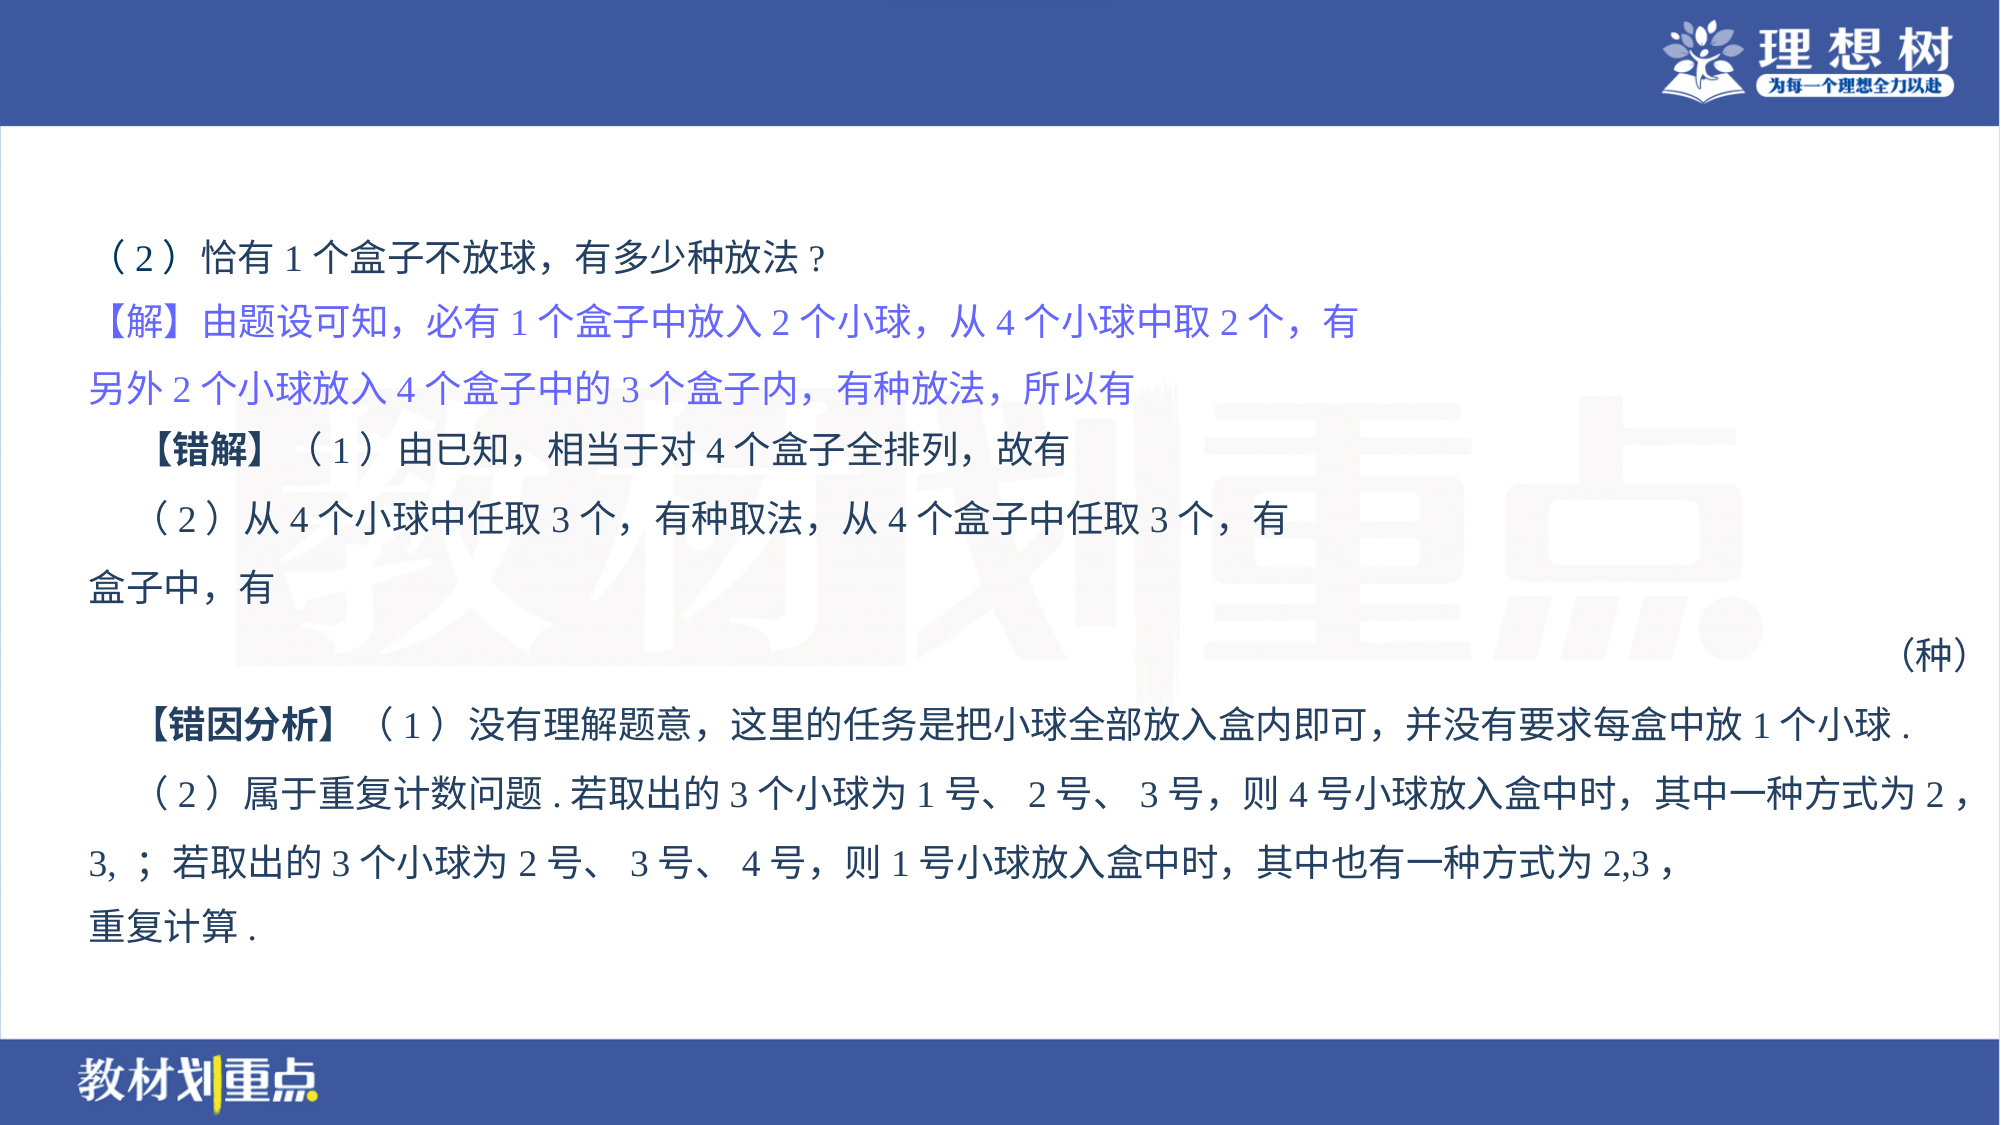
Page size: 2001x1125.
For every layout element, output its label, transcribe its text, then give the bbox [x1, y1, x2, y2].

picture [0, 0, 2000, 1125]
text_box （2）恰有1个盒子不放球，有多少种放法? [88, 212, 1911, 273]
